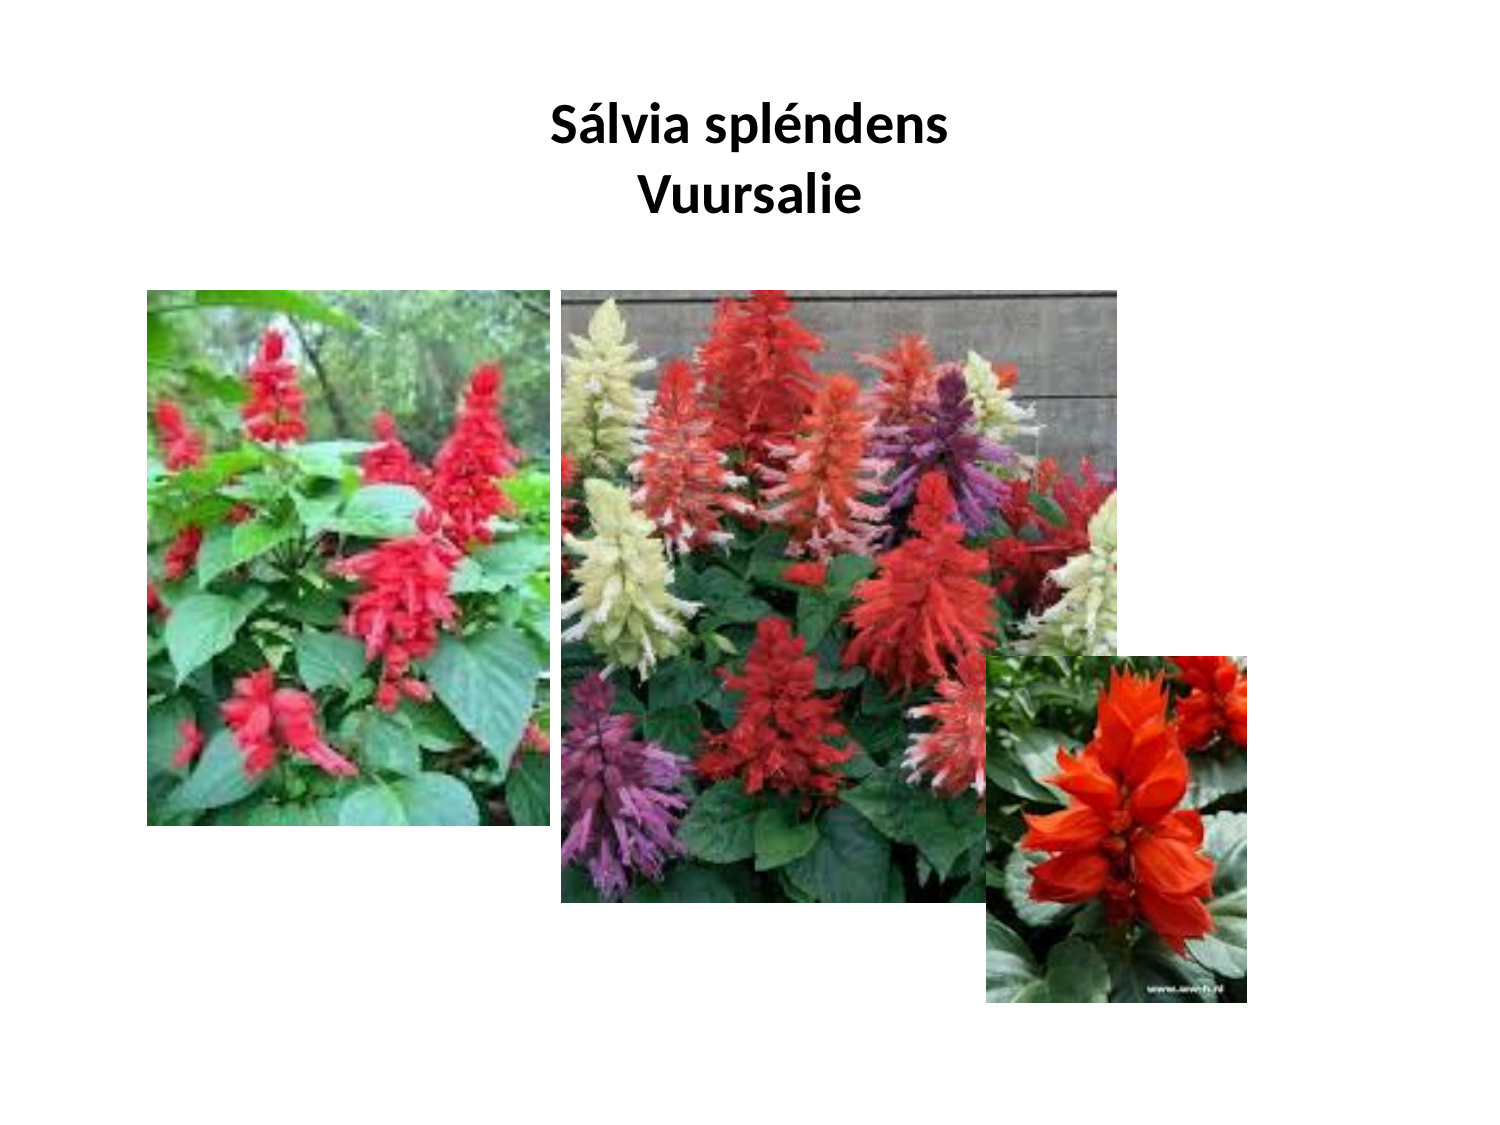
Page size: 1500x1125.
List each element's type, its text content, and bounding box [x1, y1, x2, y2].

picture [147, 290, 550, 826]
text_box Sálvia spléndens Vuursalie [230, 78, 1270, 233]
title [112, 78, 1388, 256]
picture [560, 290, 1247, 1003]
